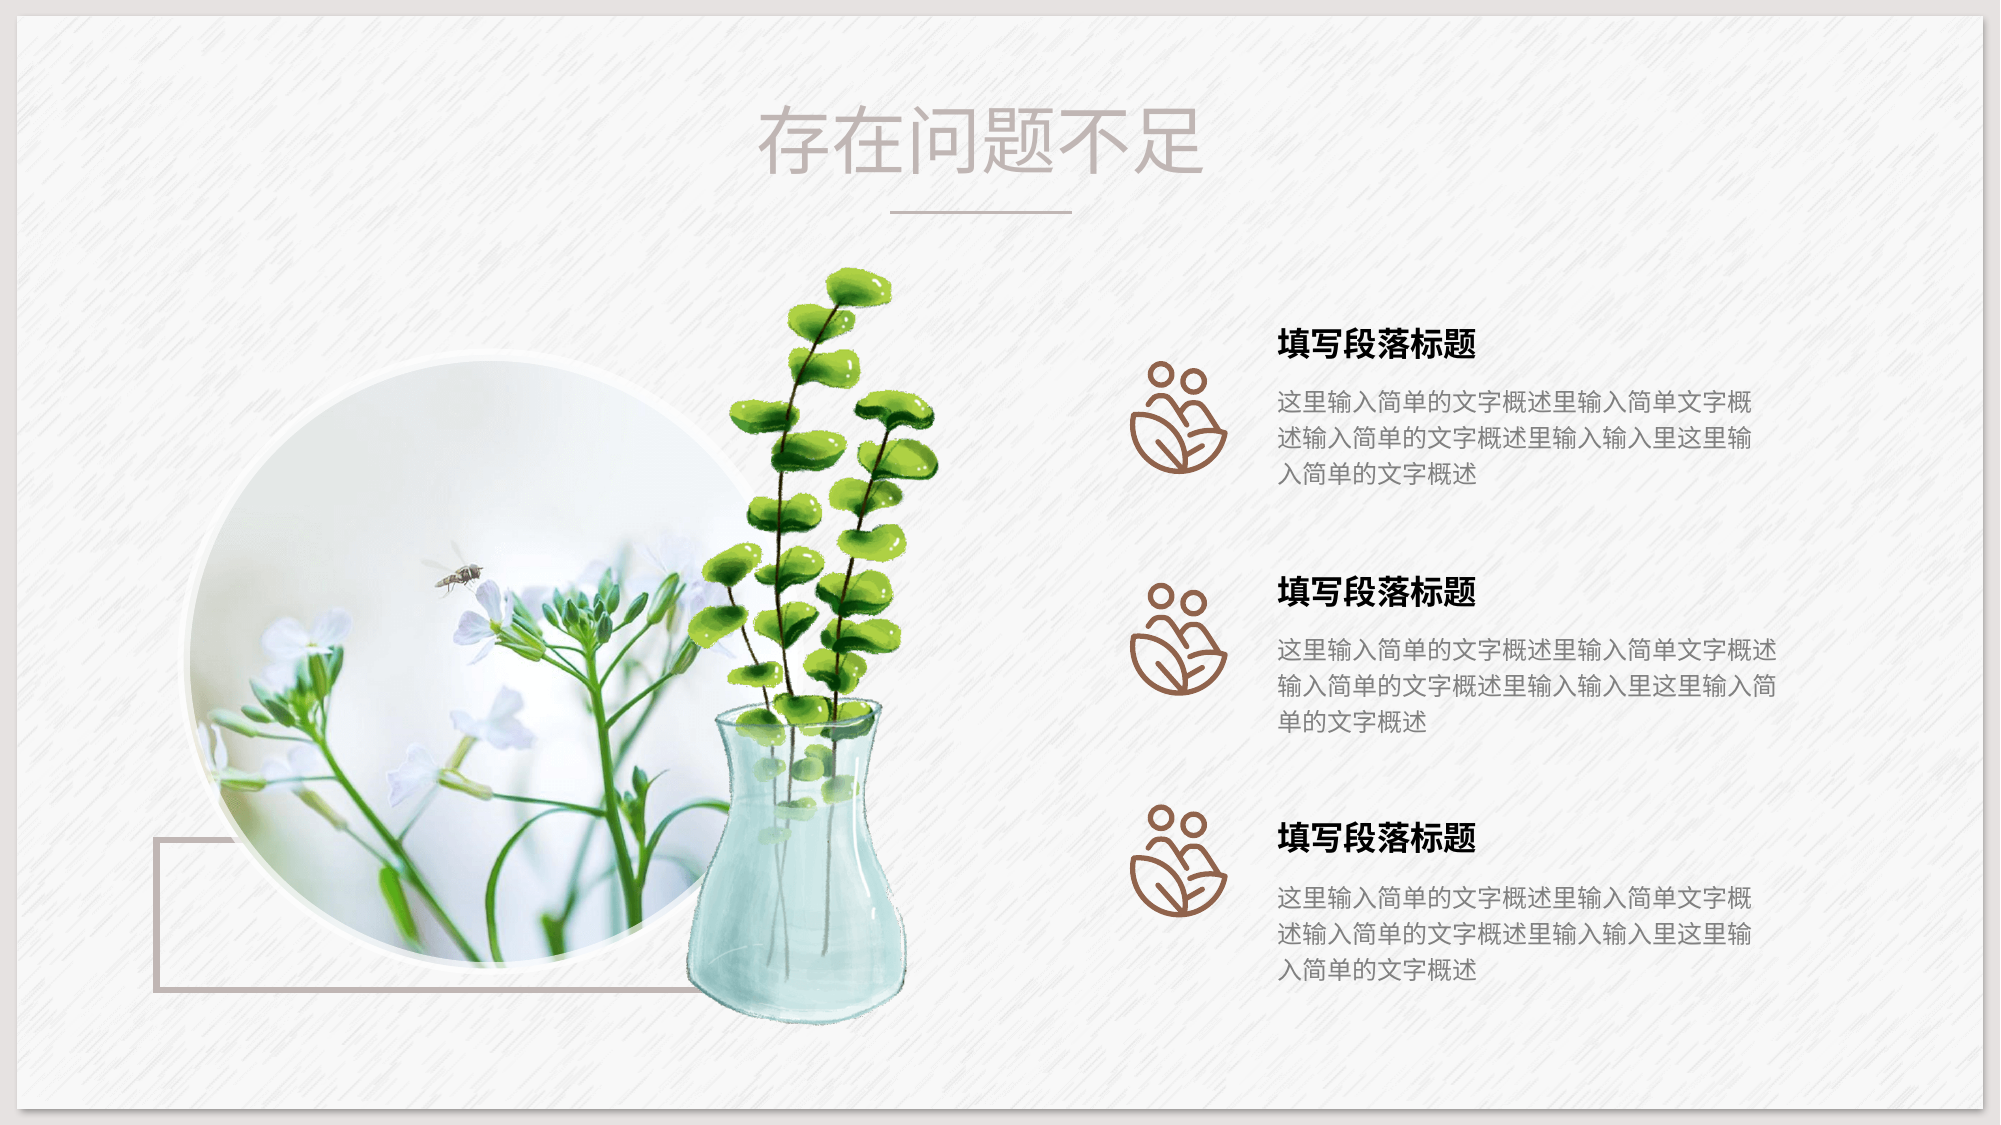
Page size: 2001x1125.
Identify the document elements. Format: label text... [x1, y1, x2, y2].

picture [359, 212, 1277, 1125]
text_box 填写段落标题 [1277, 809, 1661, 865]
text_box [183, 384, 359, 939]
text_box 存在问题不足 [674, 85, 1288, 192]
text_box 这里输入简单的文字概述里输入简单文字概述输入简单的文字概述里输入输入里这里输入简单的文字概述 [1277, 621, 1801, 744]
text_box 这里输入简单的文字概述里输入简单文字概述输入简单的文字概述里输入输入里这里输入简单的文字概述 [1277, 868, 1786, 992]
text_box [156, 840, 359, 991]
text_box 这里输入简单的文字概述里输入简单文字概述输入简单的文字概述里输入输入里这里输入简单的文字概述 [1277, 373, 1786, 496]
text_box 填写段落标题 [1277, 563, 1625, 619]
text_box 填写段落标题 [1277, 316, 1722, 371]
